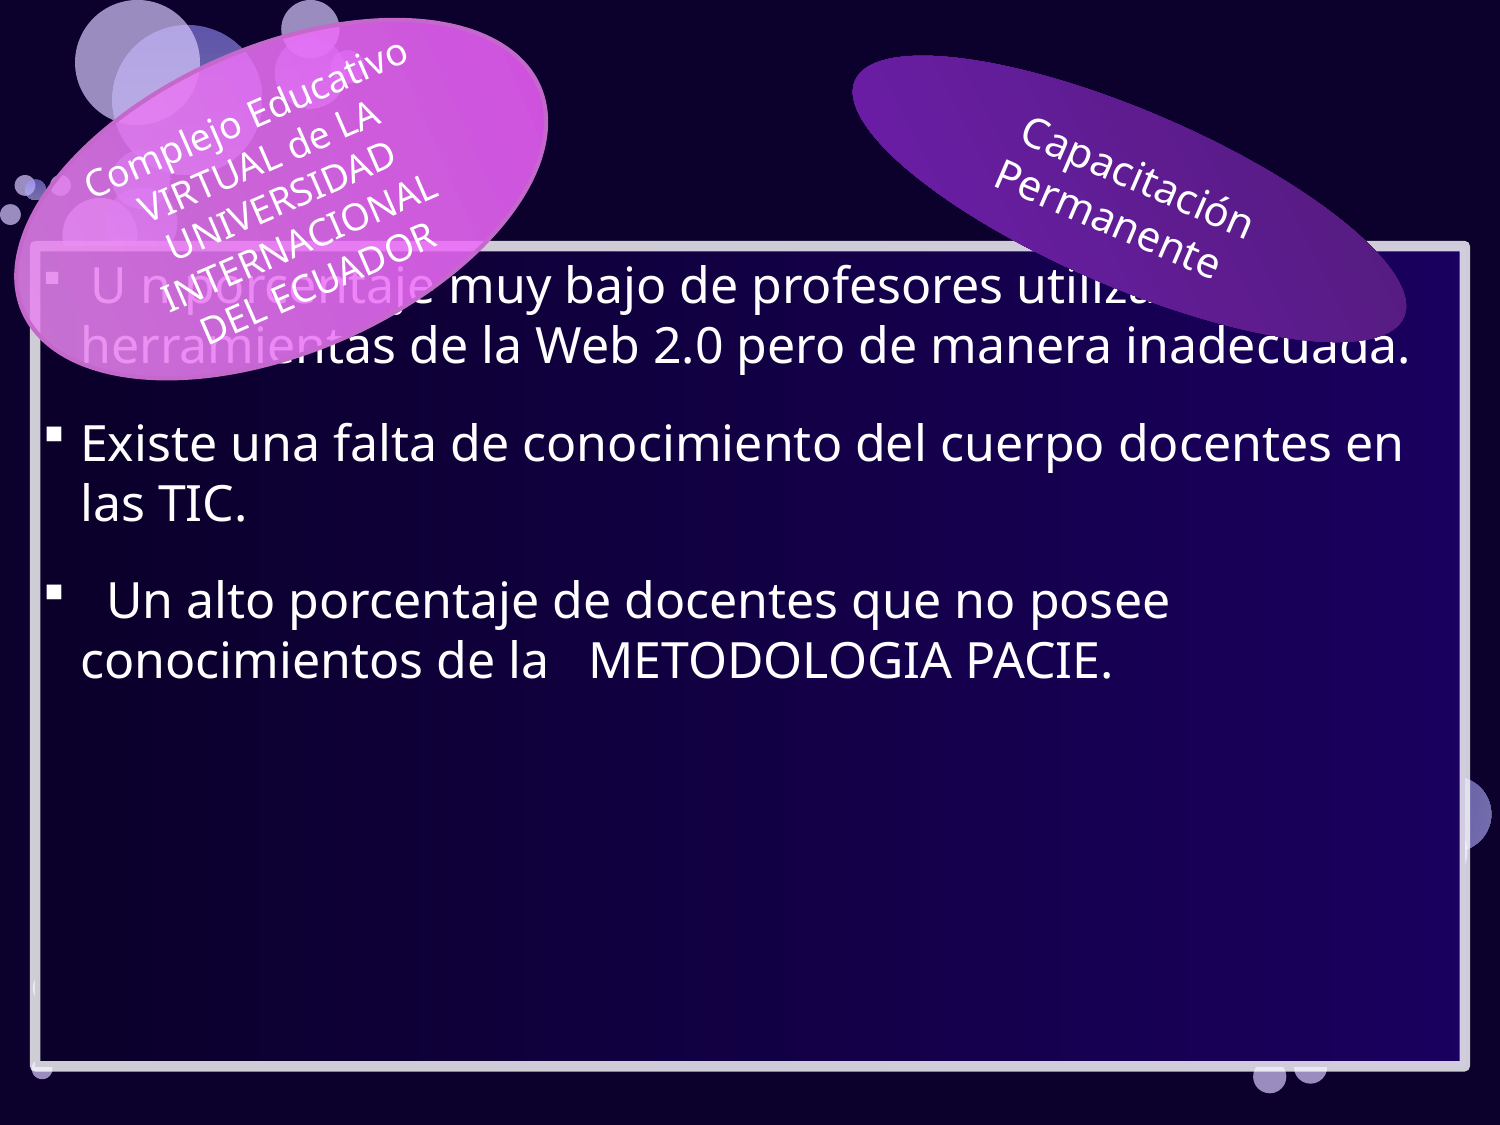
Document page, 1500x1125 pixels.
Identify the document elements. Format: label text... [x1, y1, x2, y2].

list U n porcentaje muy bajo de profesores utilizan la herramientas de la Web 2.0 pero de manera inadecuada. Existe una falta de conocimiento del cuerpo docentes en las TIC. Un alto porcentaje de docentes que no posee conocimientos de la METODOLOGIA PACIE. [30, 241, 1470, 1072]
text_box Capacitación Permanente [852, 55, 1407, 343]
text_box Complejo Educativo VIRTUAL de LA UNIVERSIDAD INTERNACIONAL DEL ECUADOR [14, 17, 549, 381]
